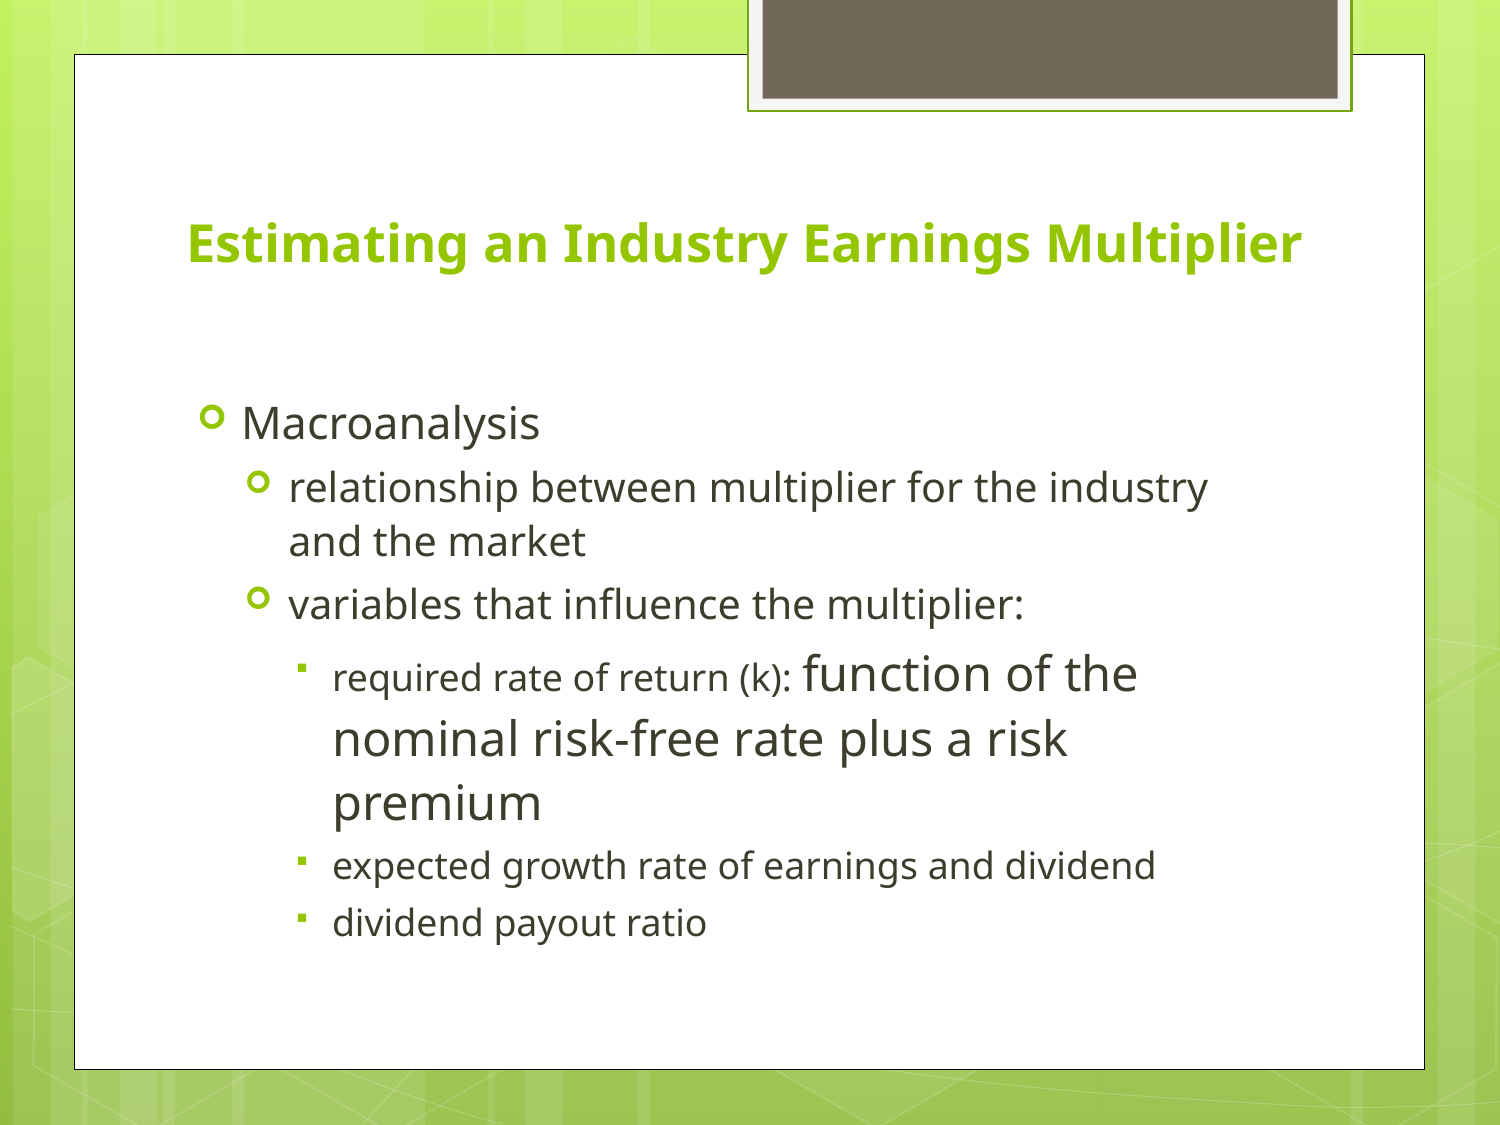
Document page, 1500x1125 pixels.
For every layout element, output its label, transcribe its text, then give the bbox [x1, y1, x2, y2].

list Macroanalysis relationship between multiplier for the industry and the market variables that influence the multiplier: required rate of return (k): function of the nominal risk-free rate plus a risk premium expected growth rate of earnings and dividend dividend payout ratio [171, 381, 1283, 957]
title Estimating an Industry Earnings Multiplier [171, 138, 1324, 281]
